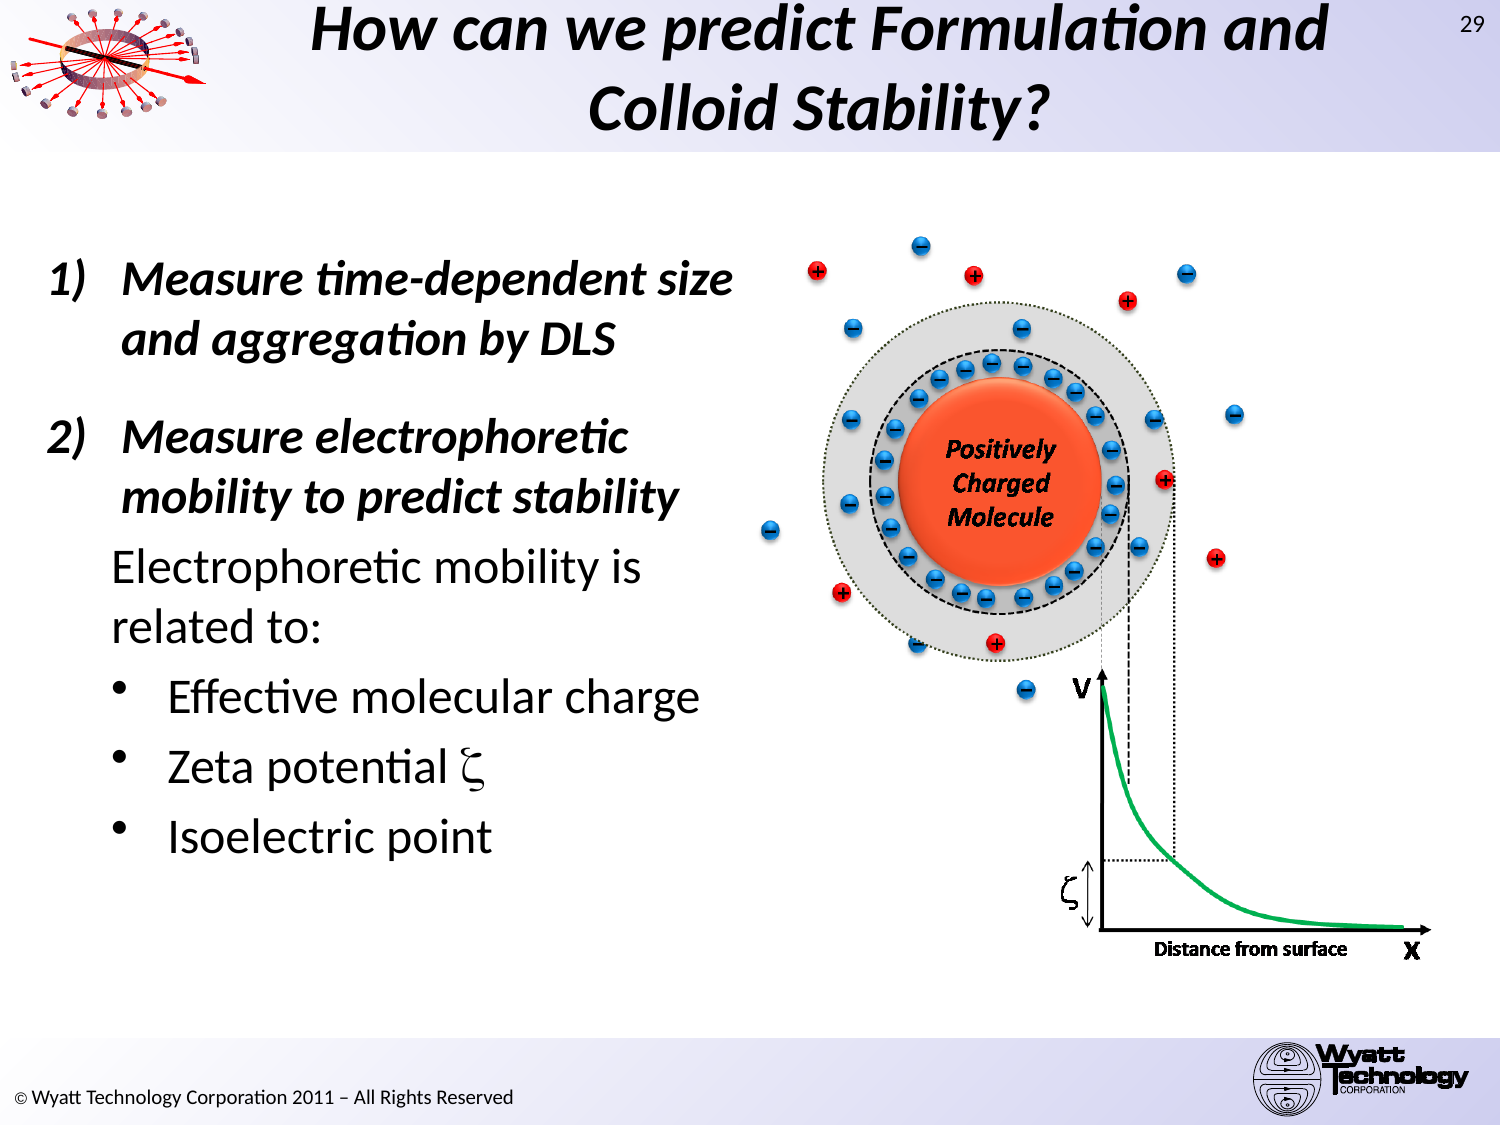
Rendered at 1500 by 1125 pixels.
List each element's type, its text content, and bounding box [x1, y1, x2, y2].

title How can we predict Formulation and Colloid Stability? [217, 16, 1424, 112]
text_box Measure time-dependent size and aggregation by DLS Measure electrophoretic mobility to predict stability Electrophoretic mobility is related to: Effective molecular charge Zeta potential  Isoelectric point [31, 238, 742, 969]
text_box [747, 222, 1443, 975]
